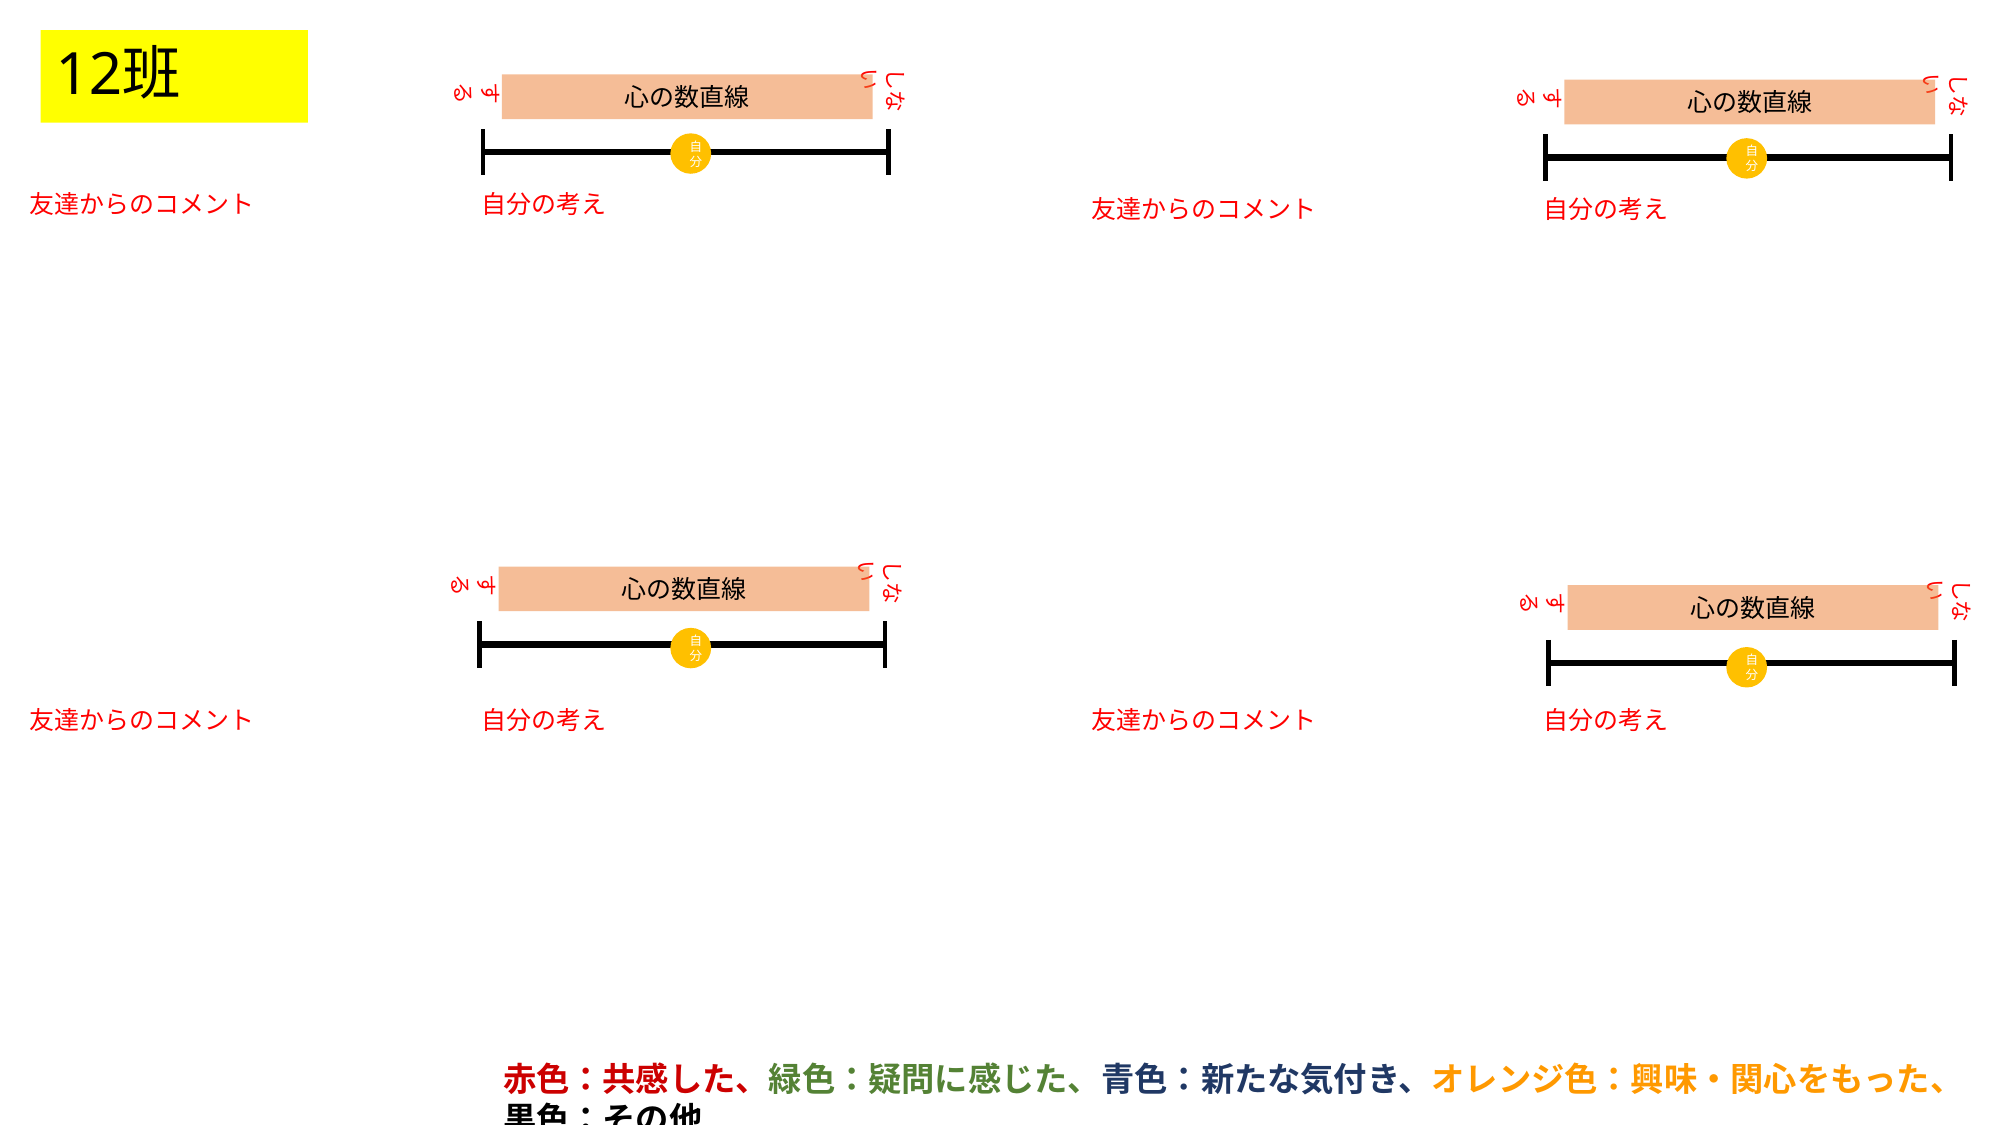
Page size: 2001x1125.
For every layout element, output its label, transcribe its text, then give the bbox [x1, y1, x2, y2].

list 12班 [40, 30, 308, 123]
text_box 自分 [1726, 138, 1768, 179]
text_box 自分 [670, 133, 712, 174]
text_box 自分 [670, 627, 712, 669]
text_box 自分 [1726, 647, 1768, 688]
